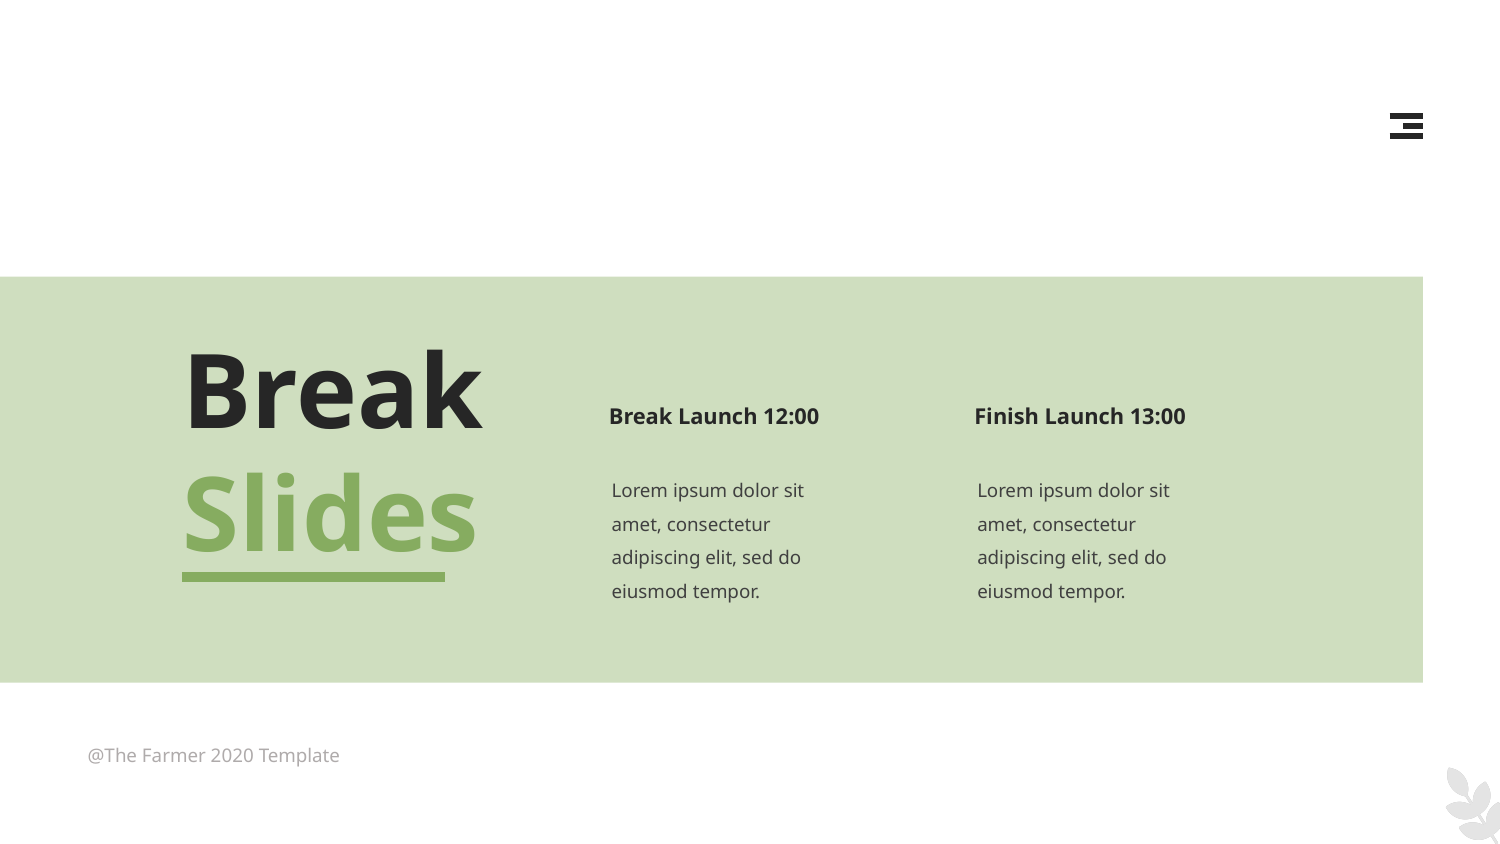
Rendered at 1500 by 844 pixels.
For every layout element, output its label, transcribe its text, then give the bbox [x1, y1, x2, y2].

text_box Finish Launch 13:00 [974, 404, 1257, 427]
text_box @The Farmer 2020 Template [72, 736, 584, 774]
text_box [1389, 116, 1423, 136]
text_box Lorem ipsum dolor sit amet, consectetur adipiscing elit, sed do eiusmod tempor. [596, 460, 871, 610]
text_box Lorem ipsum dolor sit amet, consectetur adipiscing elit, sed do eiusmod tempor. [962, 460, 1237, 610]
text_box Break Launch 12:00 [629, 404, 892, 427]
picture [1404, 737, 1500, 844]
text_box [182, 325, 629, 578]
text_box [0, 276, 1424, 684]
